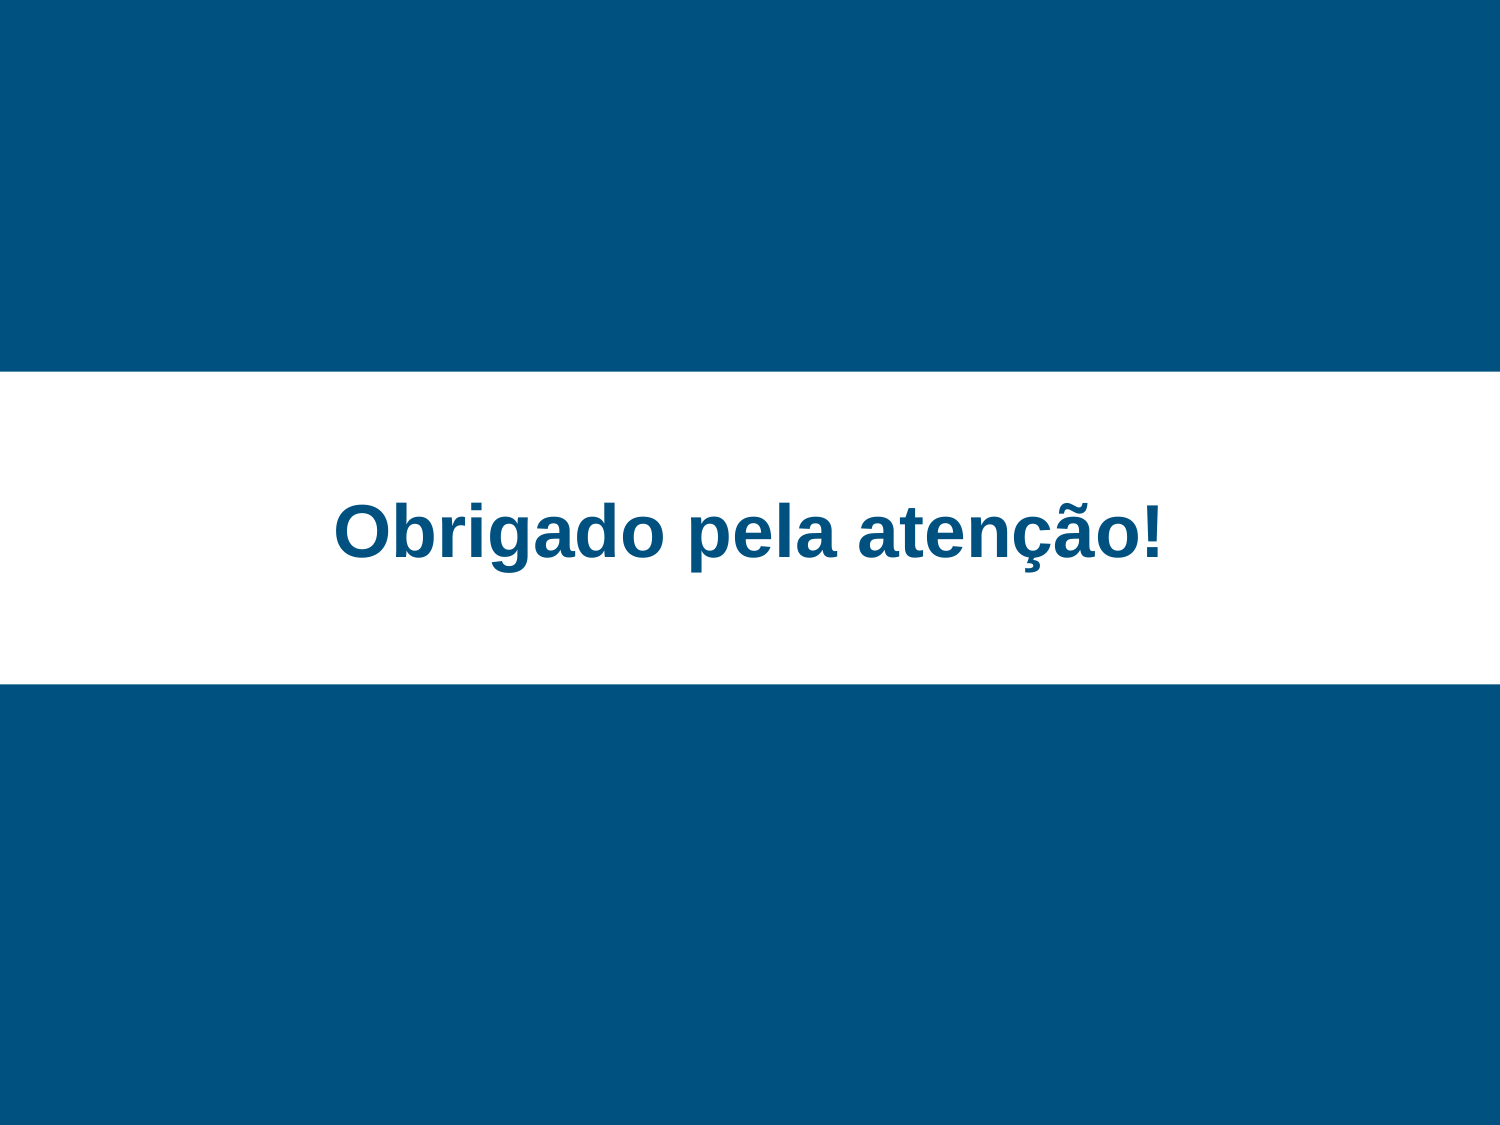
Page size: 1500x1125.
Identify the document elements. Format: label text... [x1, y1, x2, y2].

text_box Obrigado pela atenção! [0, 371, 1500, 685]
